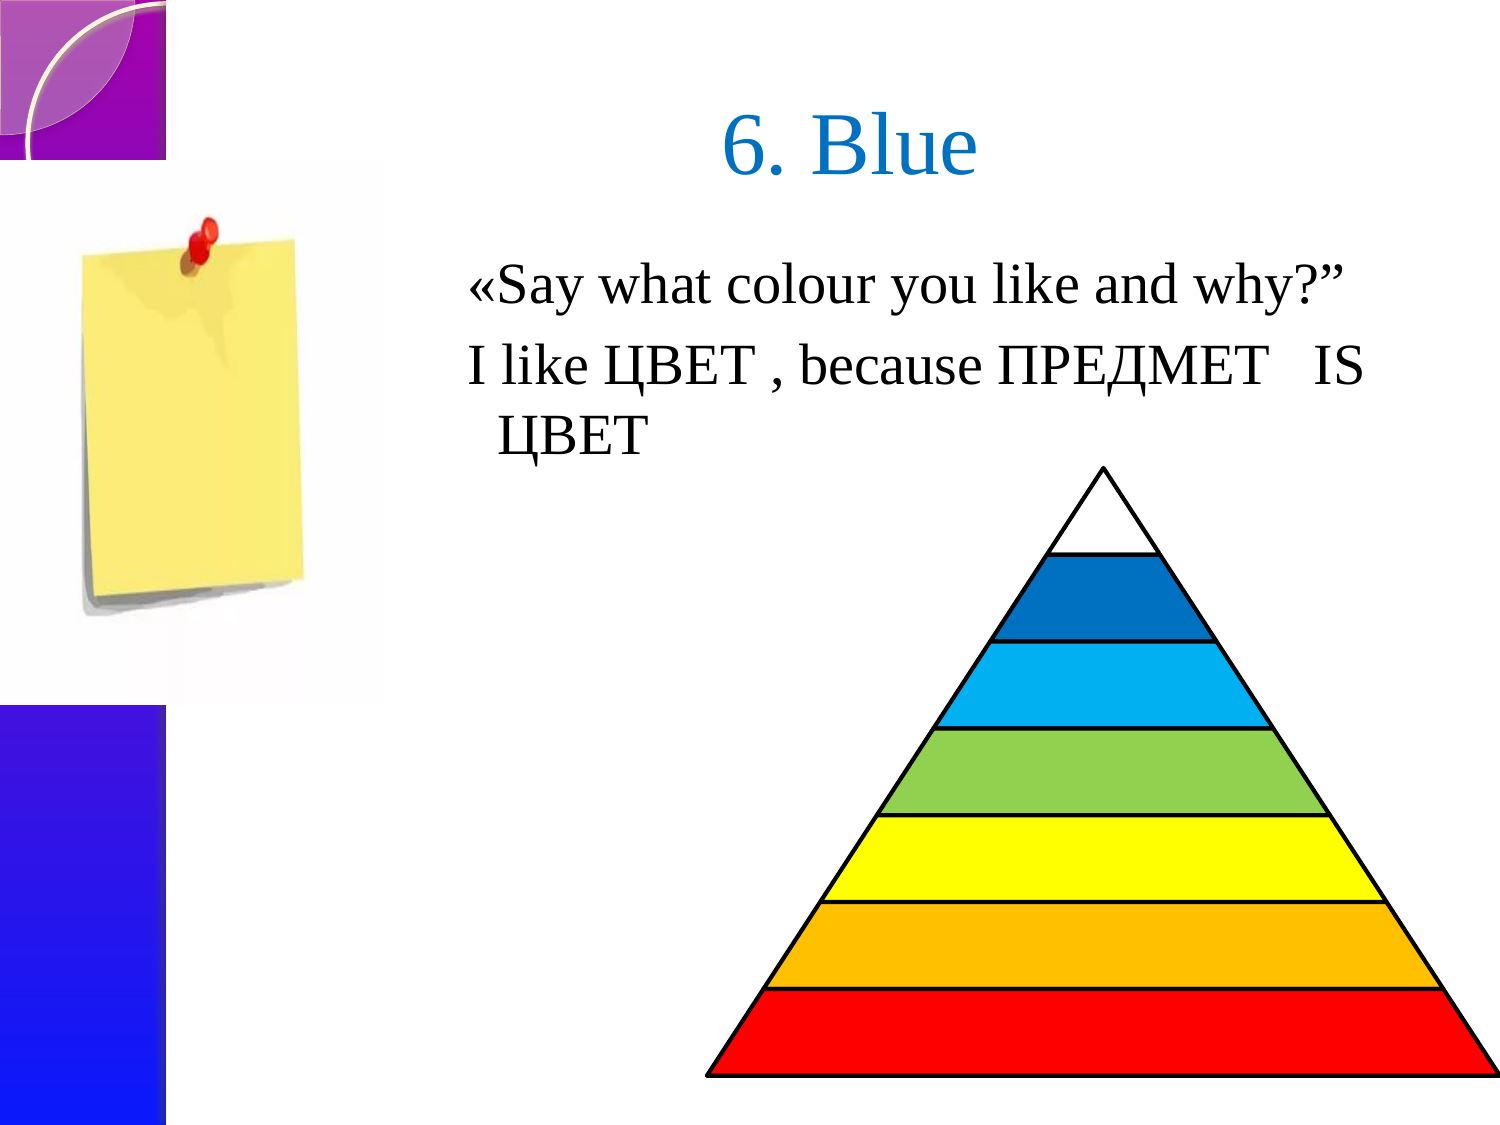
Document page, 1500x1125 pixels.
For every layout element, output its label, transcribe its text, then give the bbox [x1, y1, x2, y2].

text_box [706, 467, 1500, 1076]
title 6. Blue [235, 45, 1466, 233]
picture [0, 160, 385, 705]
list «Say what colour you like and why?” I like ЦВЕТ , because ПРЕДМЕТ IS ЦВЕТ [235, 237, 1466, 1025]
